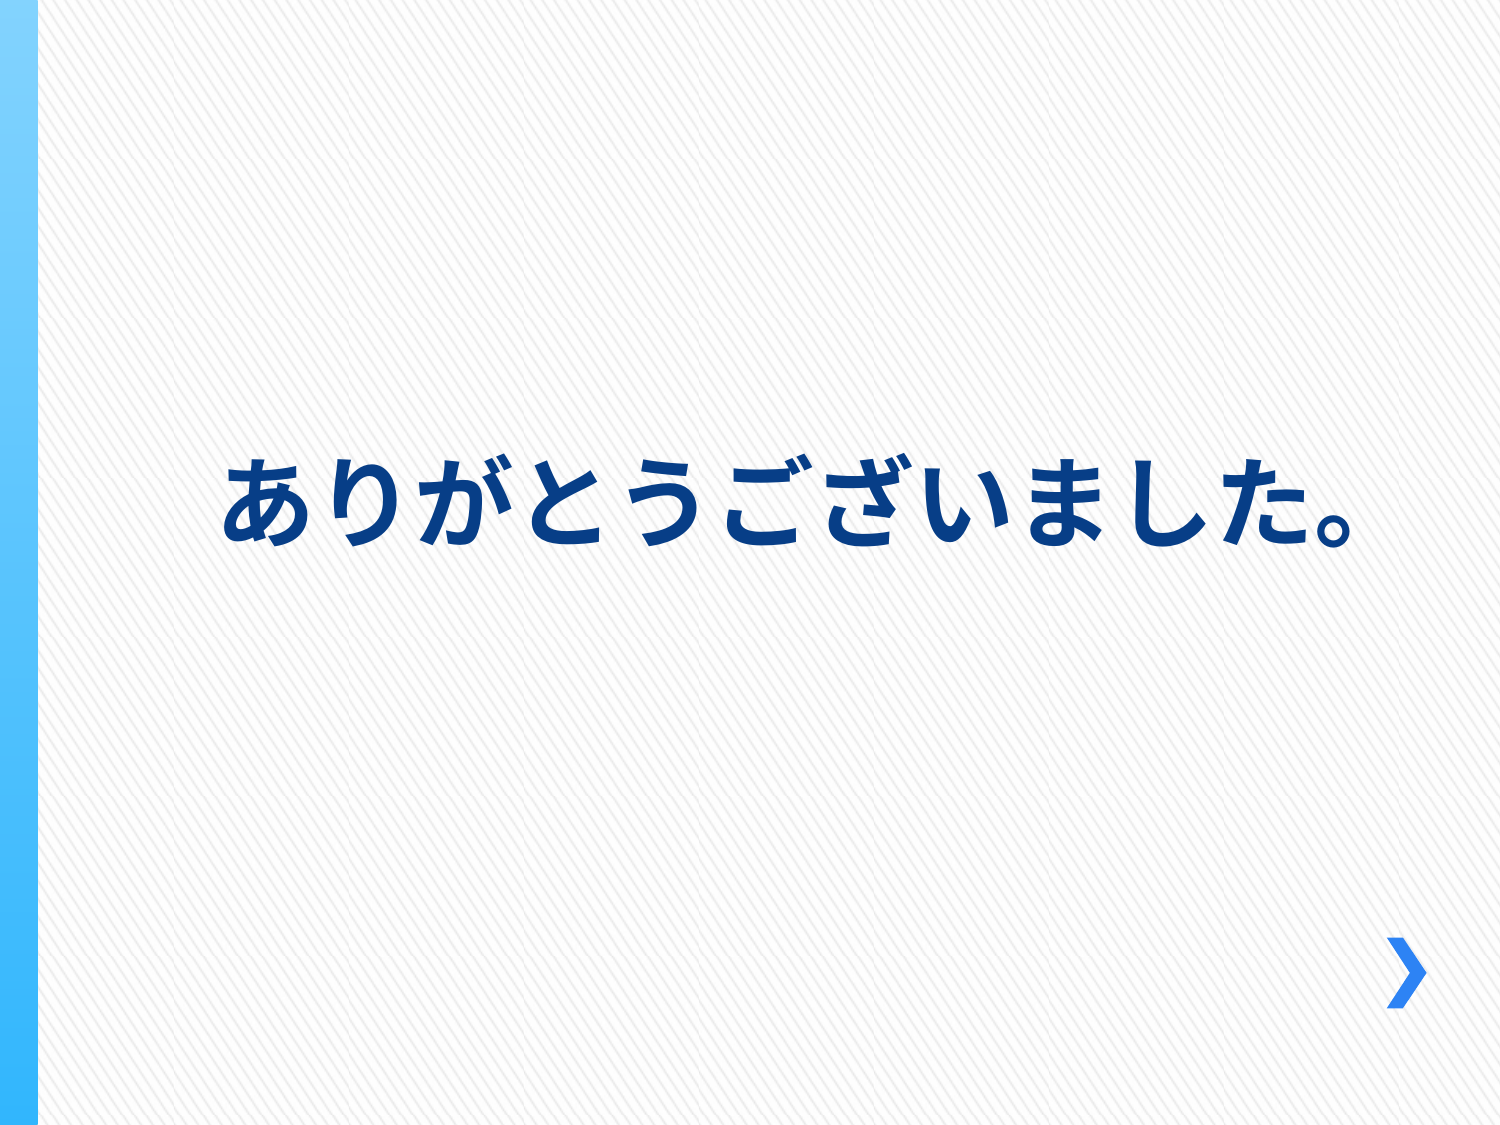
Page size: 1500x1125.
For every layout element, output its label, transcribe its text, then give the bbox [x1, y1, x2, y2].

list ありがとうございました。 [200, 432, 1425, 634]
